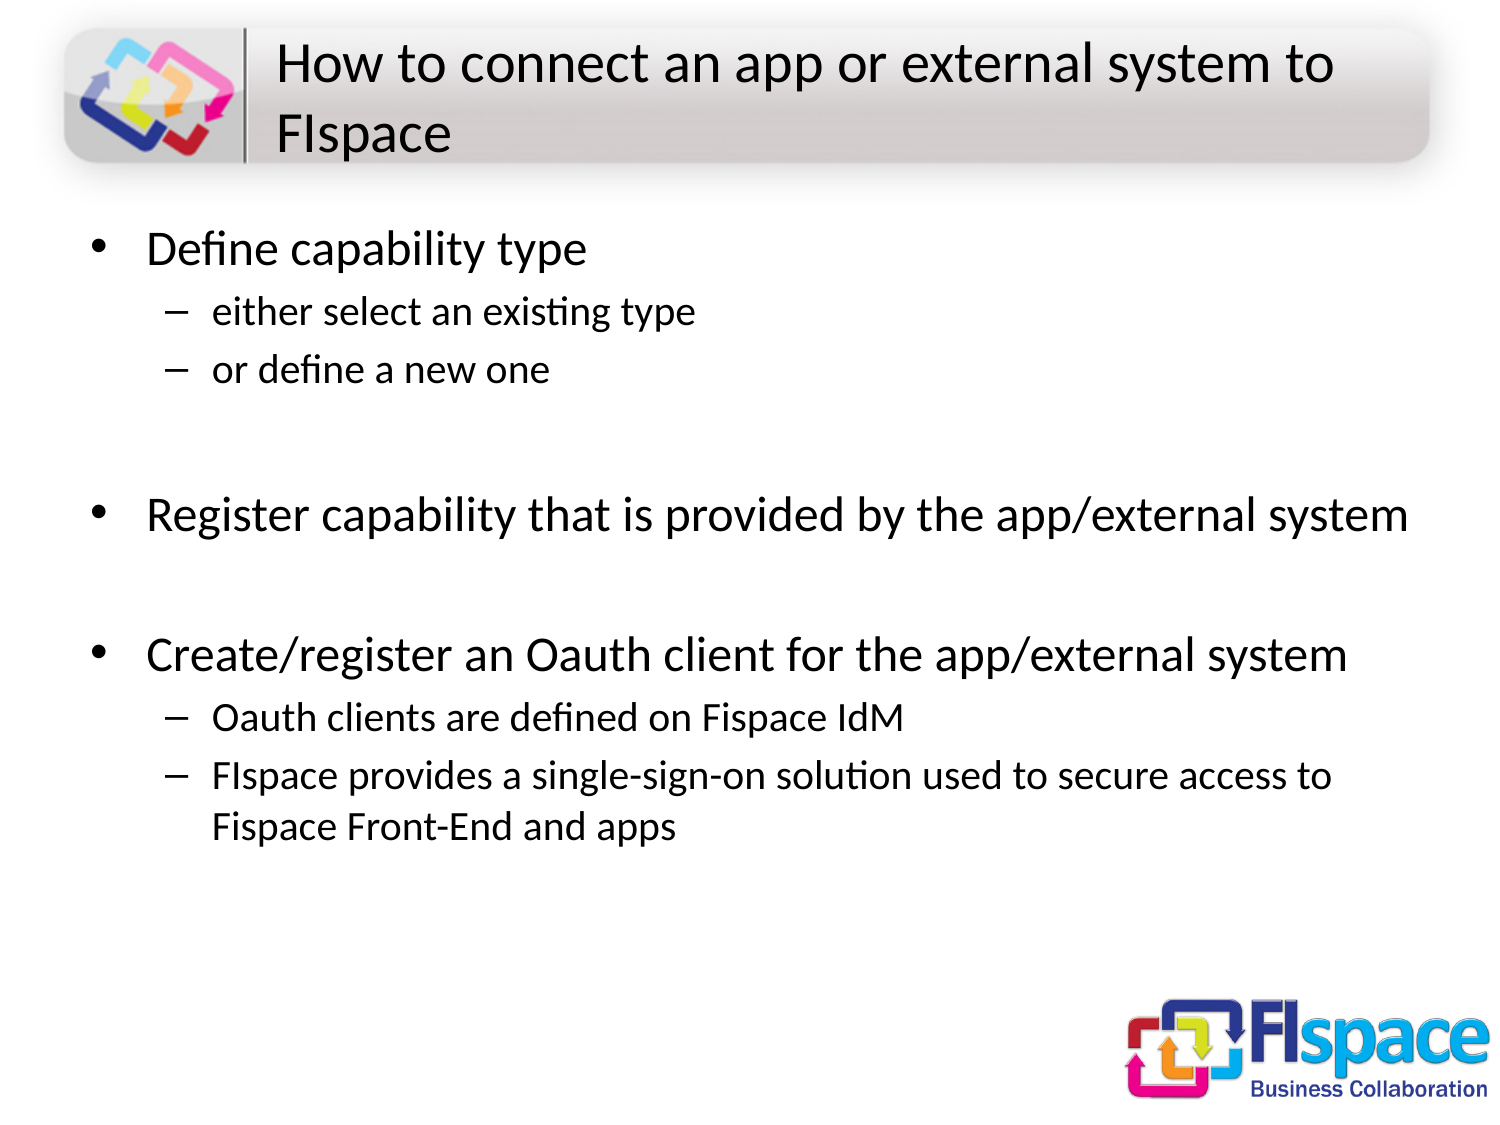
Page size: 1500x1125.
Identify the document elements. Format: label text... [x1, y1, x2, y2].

picture [1118, 993, 1496, 1101]
title How to connect an app or external system to FIspace [261, 39, 1401, 149]
list Define capability type either select an existing type or define a new one Register capability that is provided by the app/external system Create/register an Oauth client for the app/external system Oauth clients are defined on Fispace IdM FIspace provides a single-sign-on solution used to secure access to Fispace Front-End and apps [75, 208, 1425, 988]
picture [0, 0, 1500, 253]
